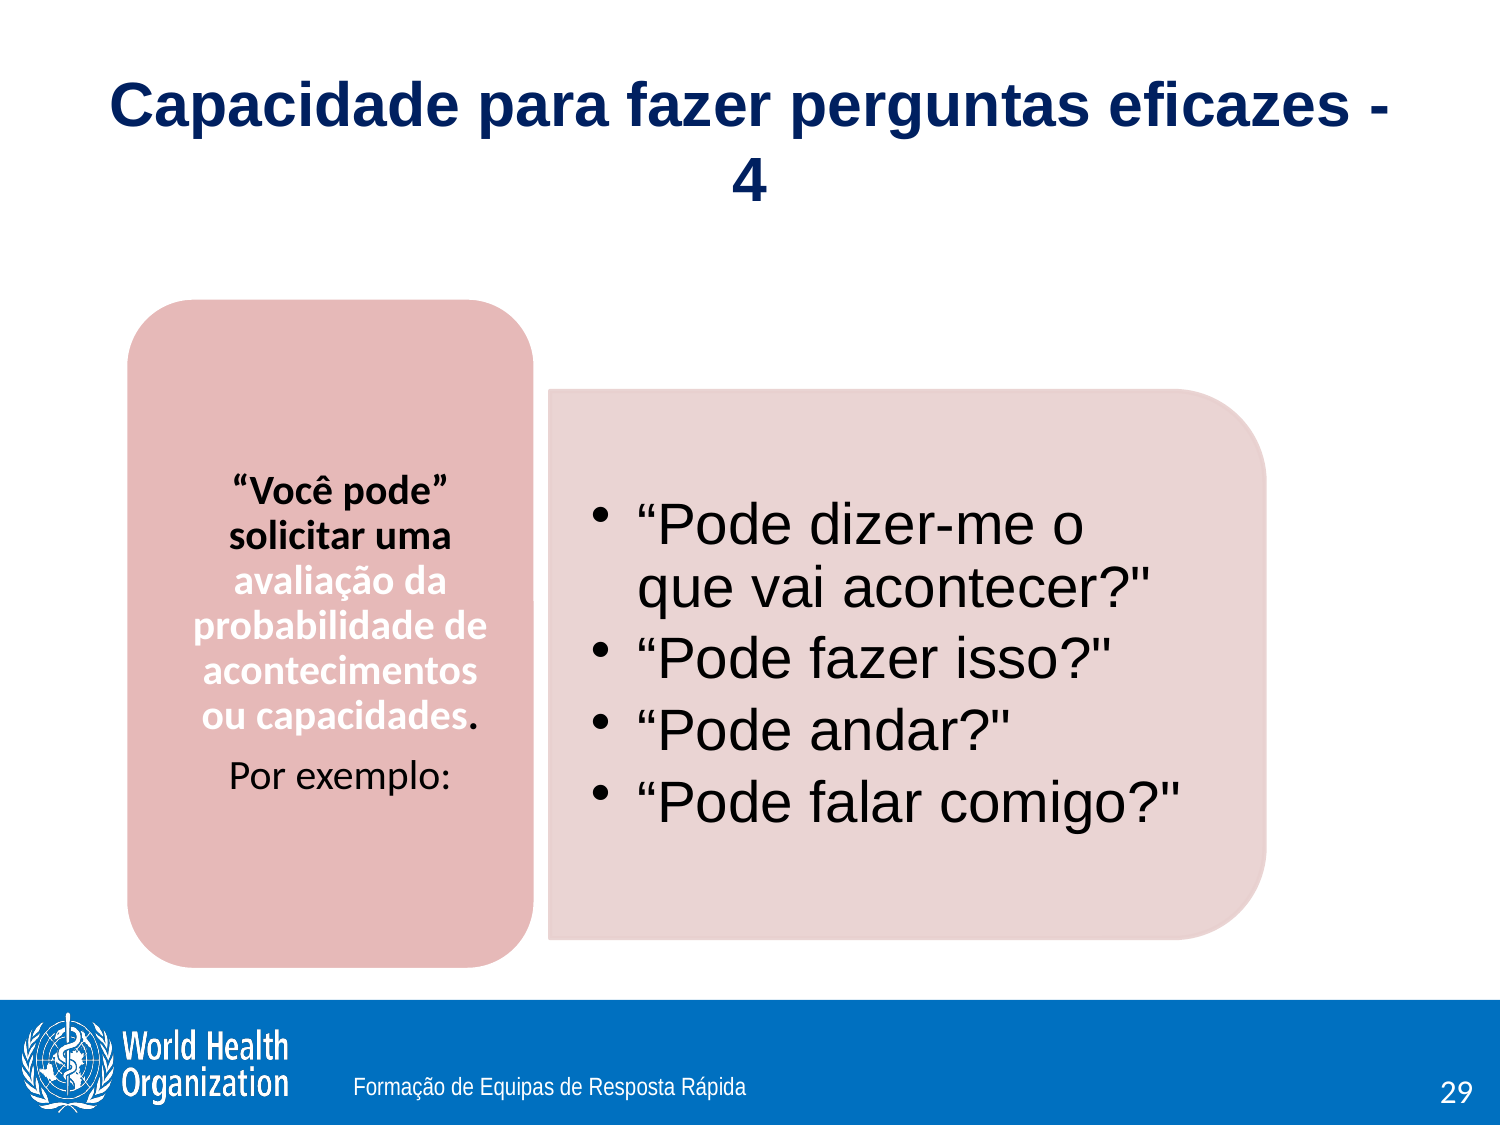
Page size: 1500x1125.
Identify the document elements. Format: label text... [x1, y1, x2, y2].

title Capacidade para fazer perguntas eficazes - 4 [75, 45, 1425, 233]
picture [21, 1012, 288, 1113]
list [74, 262, 1426, 1006]
